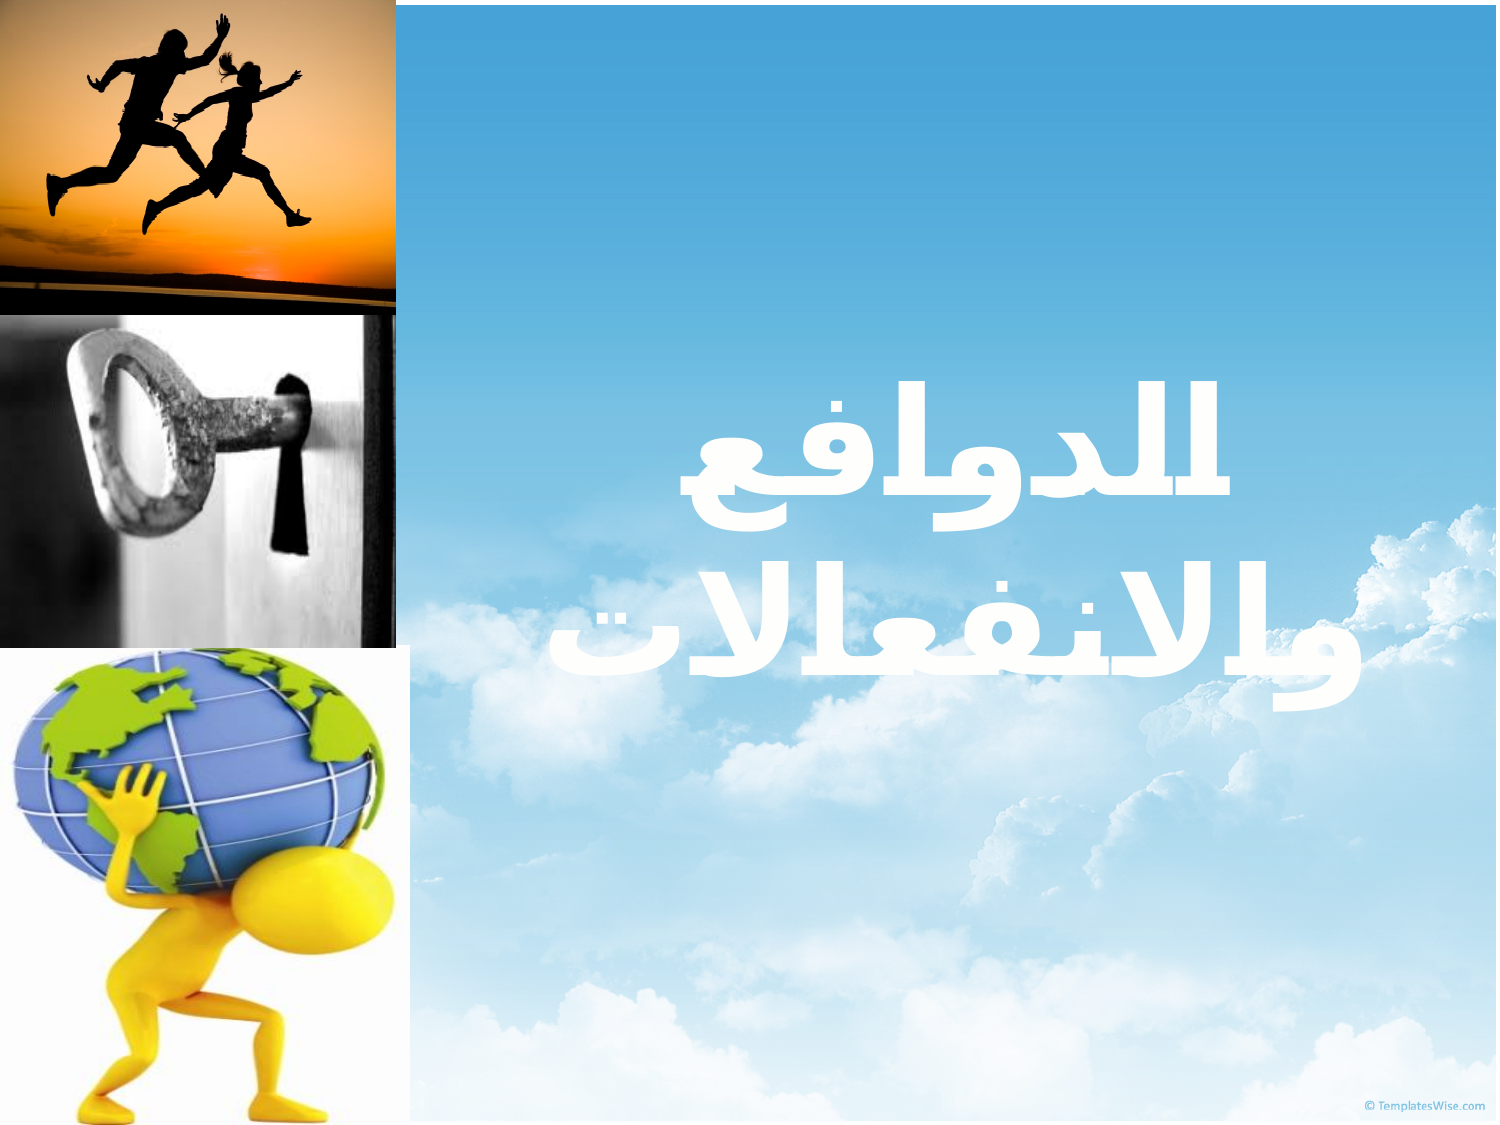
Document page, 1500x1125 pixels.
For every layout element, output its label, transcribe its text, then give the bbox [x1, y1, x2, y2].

text_box الدوافع والانفعالات [466, 338, 1447, 713]
picture [0, 0, 1500, 1125]
